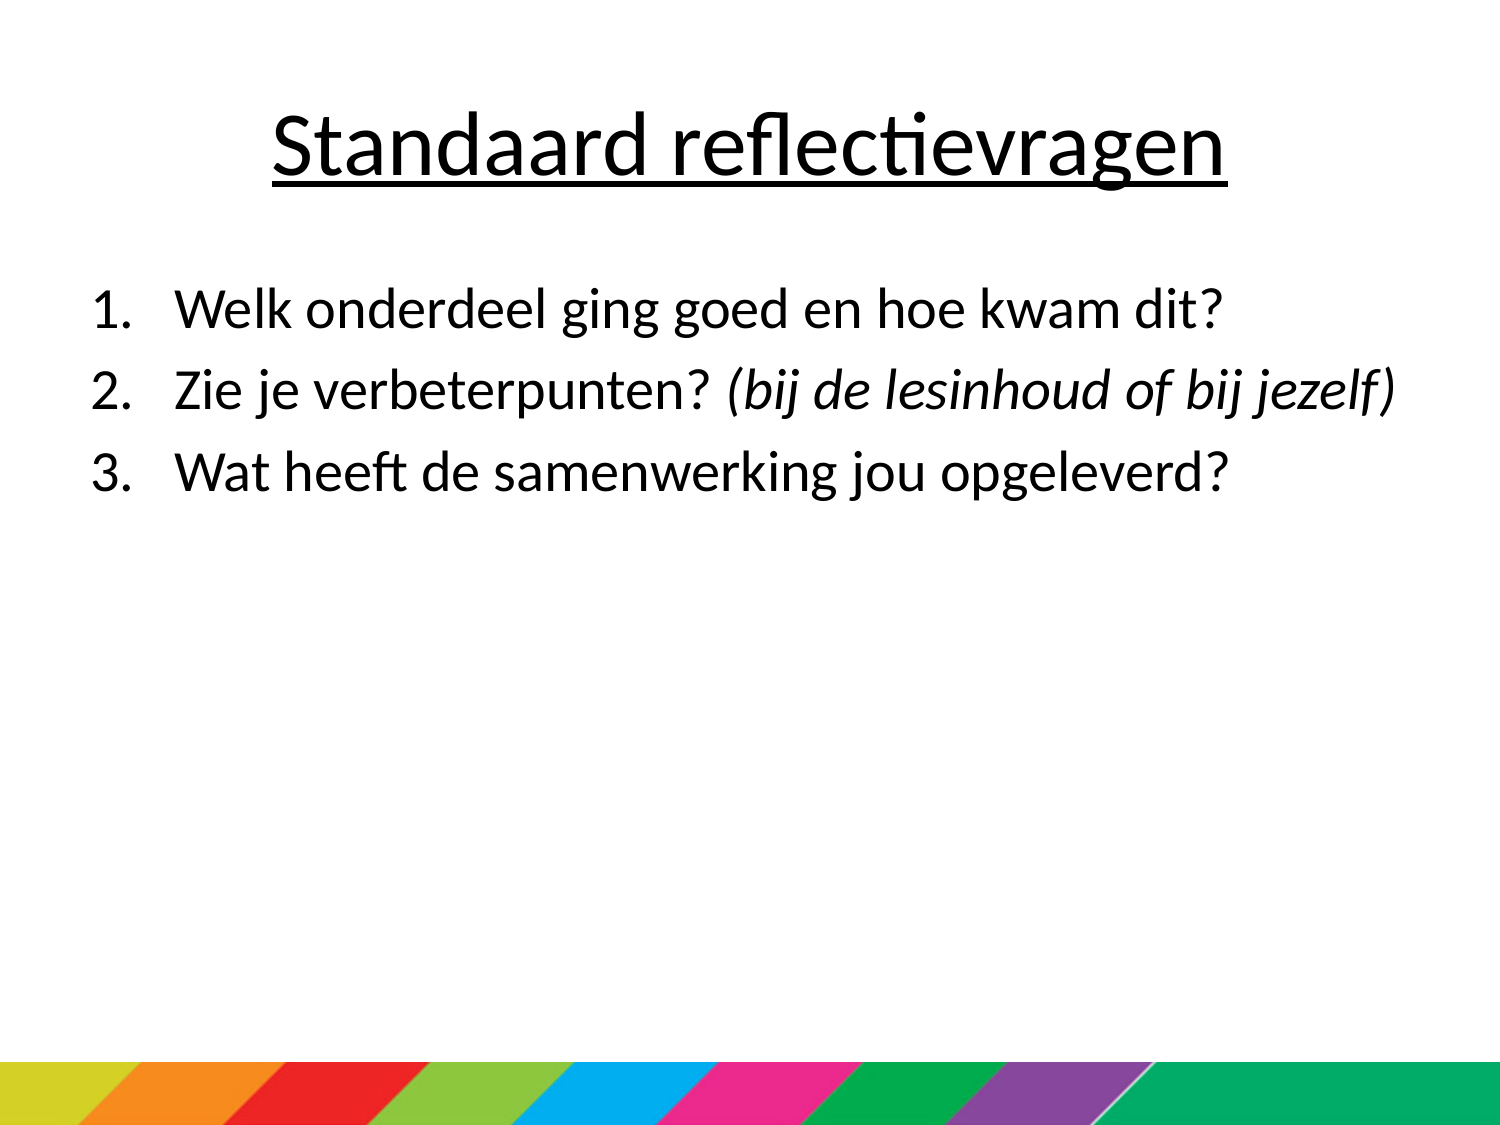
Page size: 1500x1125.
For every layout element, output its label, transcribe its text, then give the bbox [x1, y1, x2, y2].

title Standaard reflectievragen [75, 45, 1425, 233]
picture [656, 1062, 1500, 1125]
list Welk onderdeel ging goed en hoe kwam dit? Zie je verbeterpunten? (bij de lesinhoud of bij jezelf) Wat heeft de samenwerking jou opgeleverd? [75, 262, 1425, 1005]
picture [0, 1062, 574, 1125]
